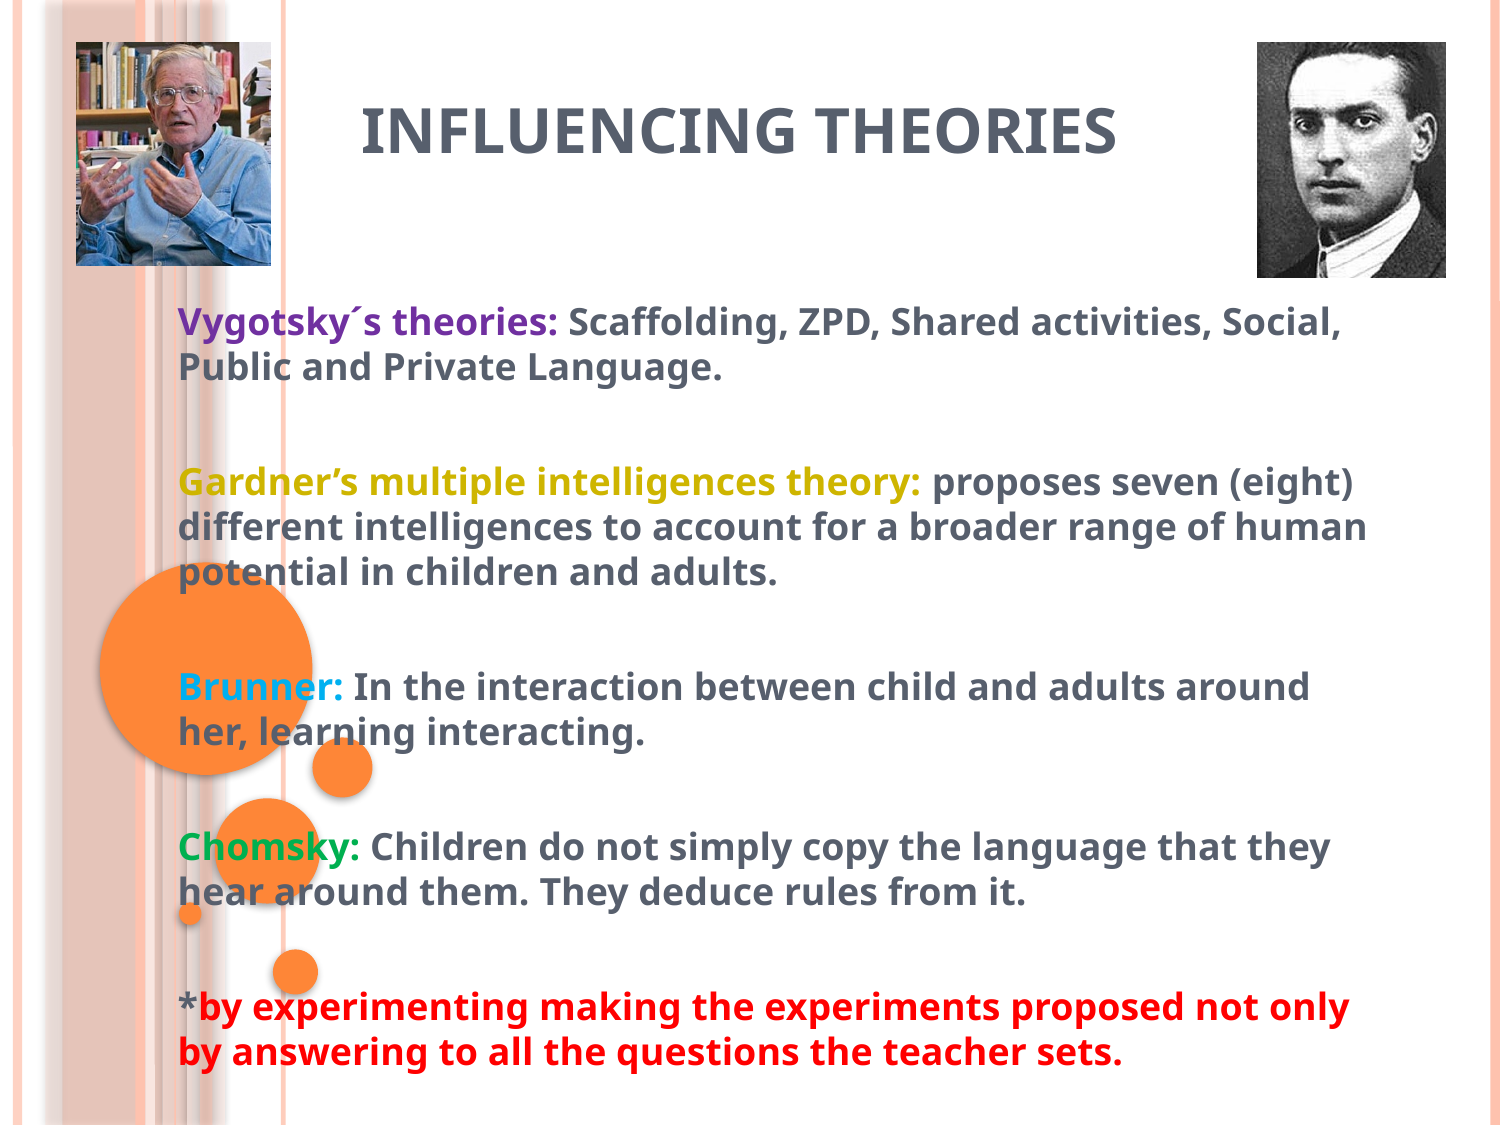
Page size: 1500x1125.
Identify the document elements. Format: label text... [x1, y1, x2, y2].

text_box Vygotsky´s theories: Scaffolding, ZPD, Shared activities, Social, Public and Private Language. Gardner’s multiple intelligences theory: proposes seven (eight) different intelligences to account for a broader range of human potential in children and adults. Brunner: In the interaction between child and adults around her, learning interacting. Chomsky: Children do not simply copy the language that they hear around them. They deduce rules from it. *by experimenting making the experiments proposed not only by answering to all the questions the teacher sets. [162, 290, 1388, 1091]
picture [76, 42, 271, 266]
picture [1257, 42, 1446, 278]
text_box Influencing Theories [273, 42, 1254, 174]
